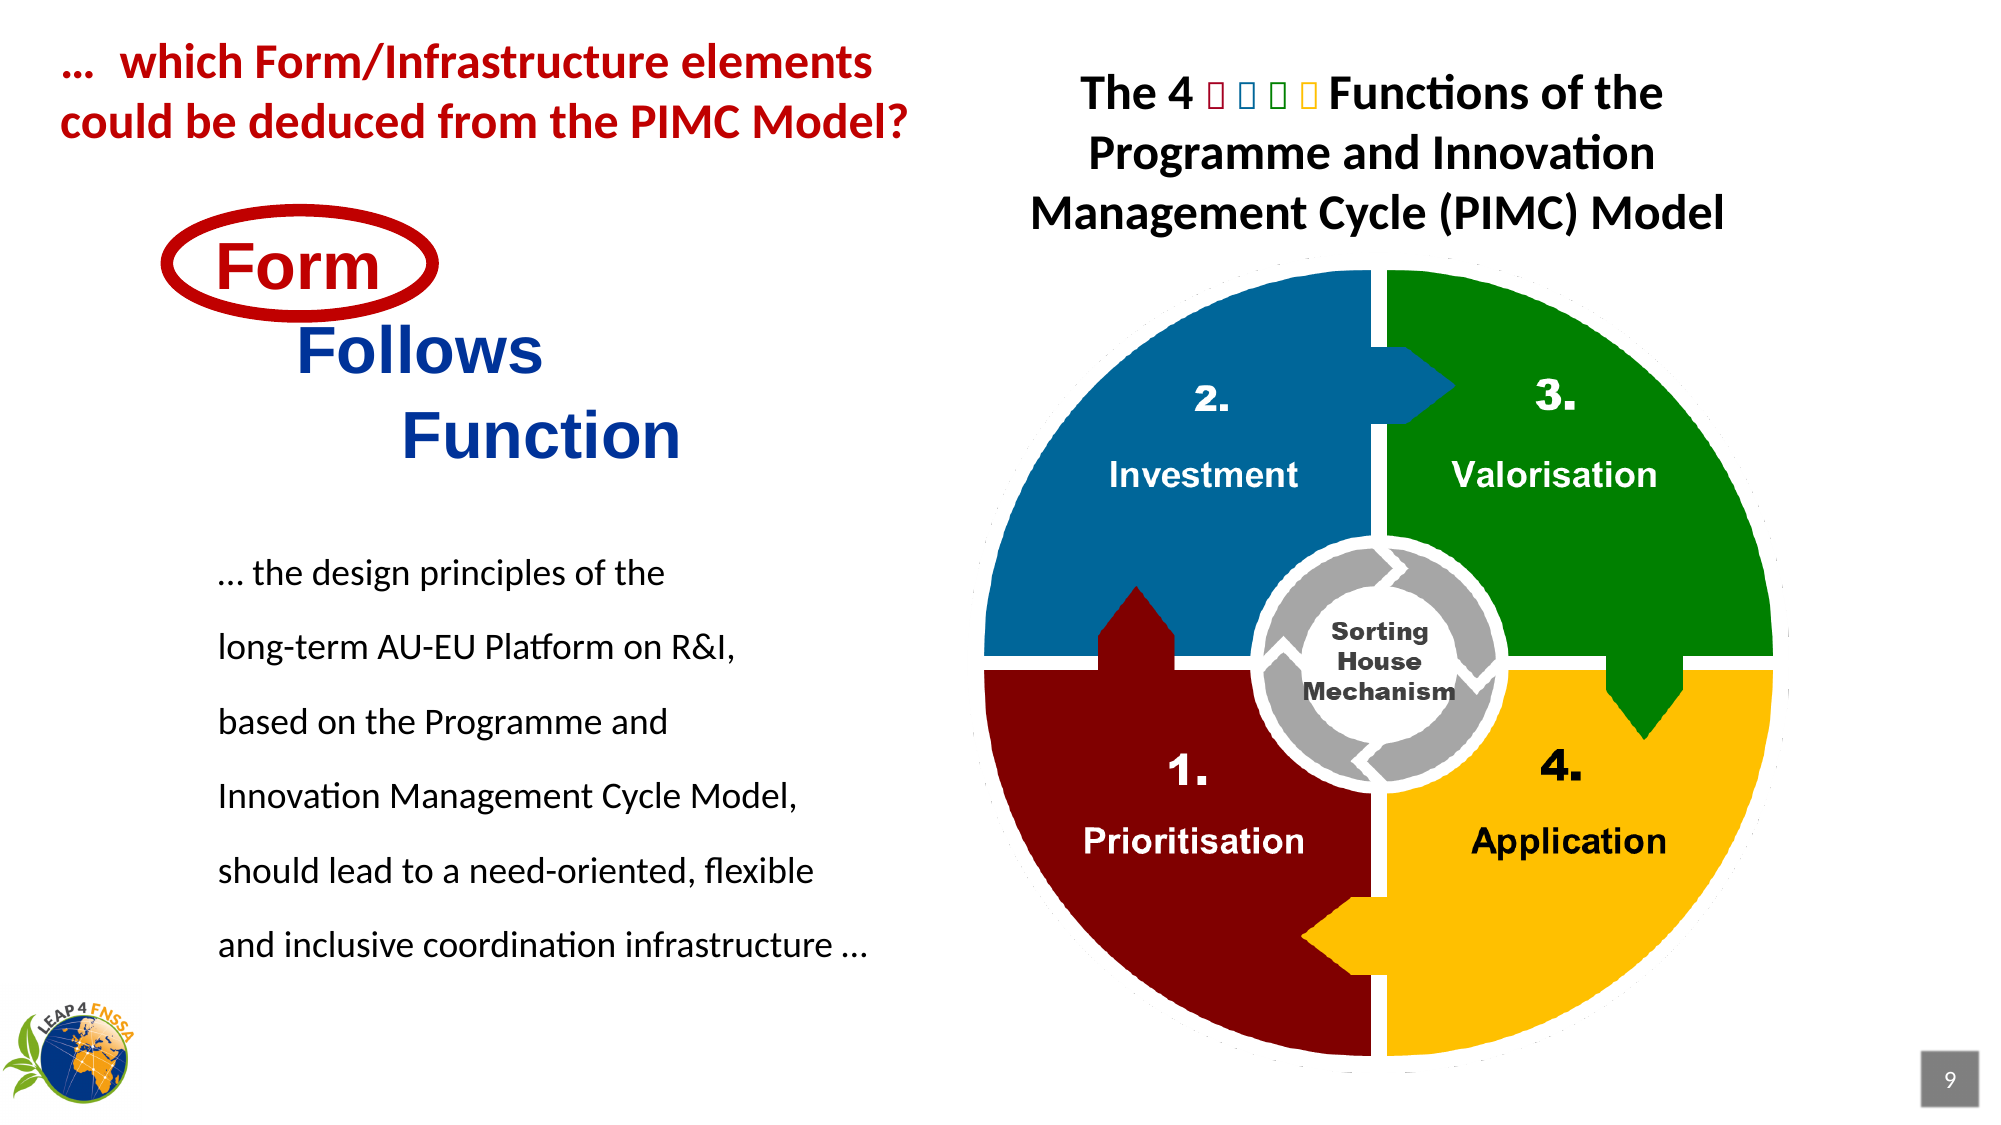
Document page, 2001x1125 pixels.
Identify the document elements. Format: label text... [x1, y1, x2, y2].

text_box and inclusive coordination infrastructure … [203, 913, 930, 973]
text_box based on the Programme and [203, 689, 930, 750]
text_box … the design principles of the [203, 540, 930, 600]
picture [0, 983, 142, 1125]
text_box Follows [214, 299, 627, 395]
picture [967, 252, 1789, 1073]
text_box Innovation Management Cycle Model, [203, 763, 861, 824]
text_box [165, 209, 434, 318]
text_box should lead to a need-oriented, flexible [203, 838, 930, 899]
text_box Form [92, 215, 234, 310]
text_box … which Form/Infrastructure elements could be deduced from the PIMC Model? [45, 21, 968, 156]
text_box long-term AU-EU Platform on R&I, [203, 614, 930, 675]
text_box Function [336, 384, 749, 480]
text_box The 4     Functions of the Programme and Innovation Management Cycle (PIMC) Model [916, 52, 1839, 248]
text_box Form [365, 215, 505, 299]
